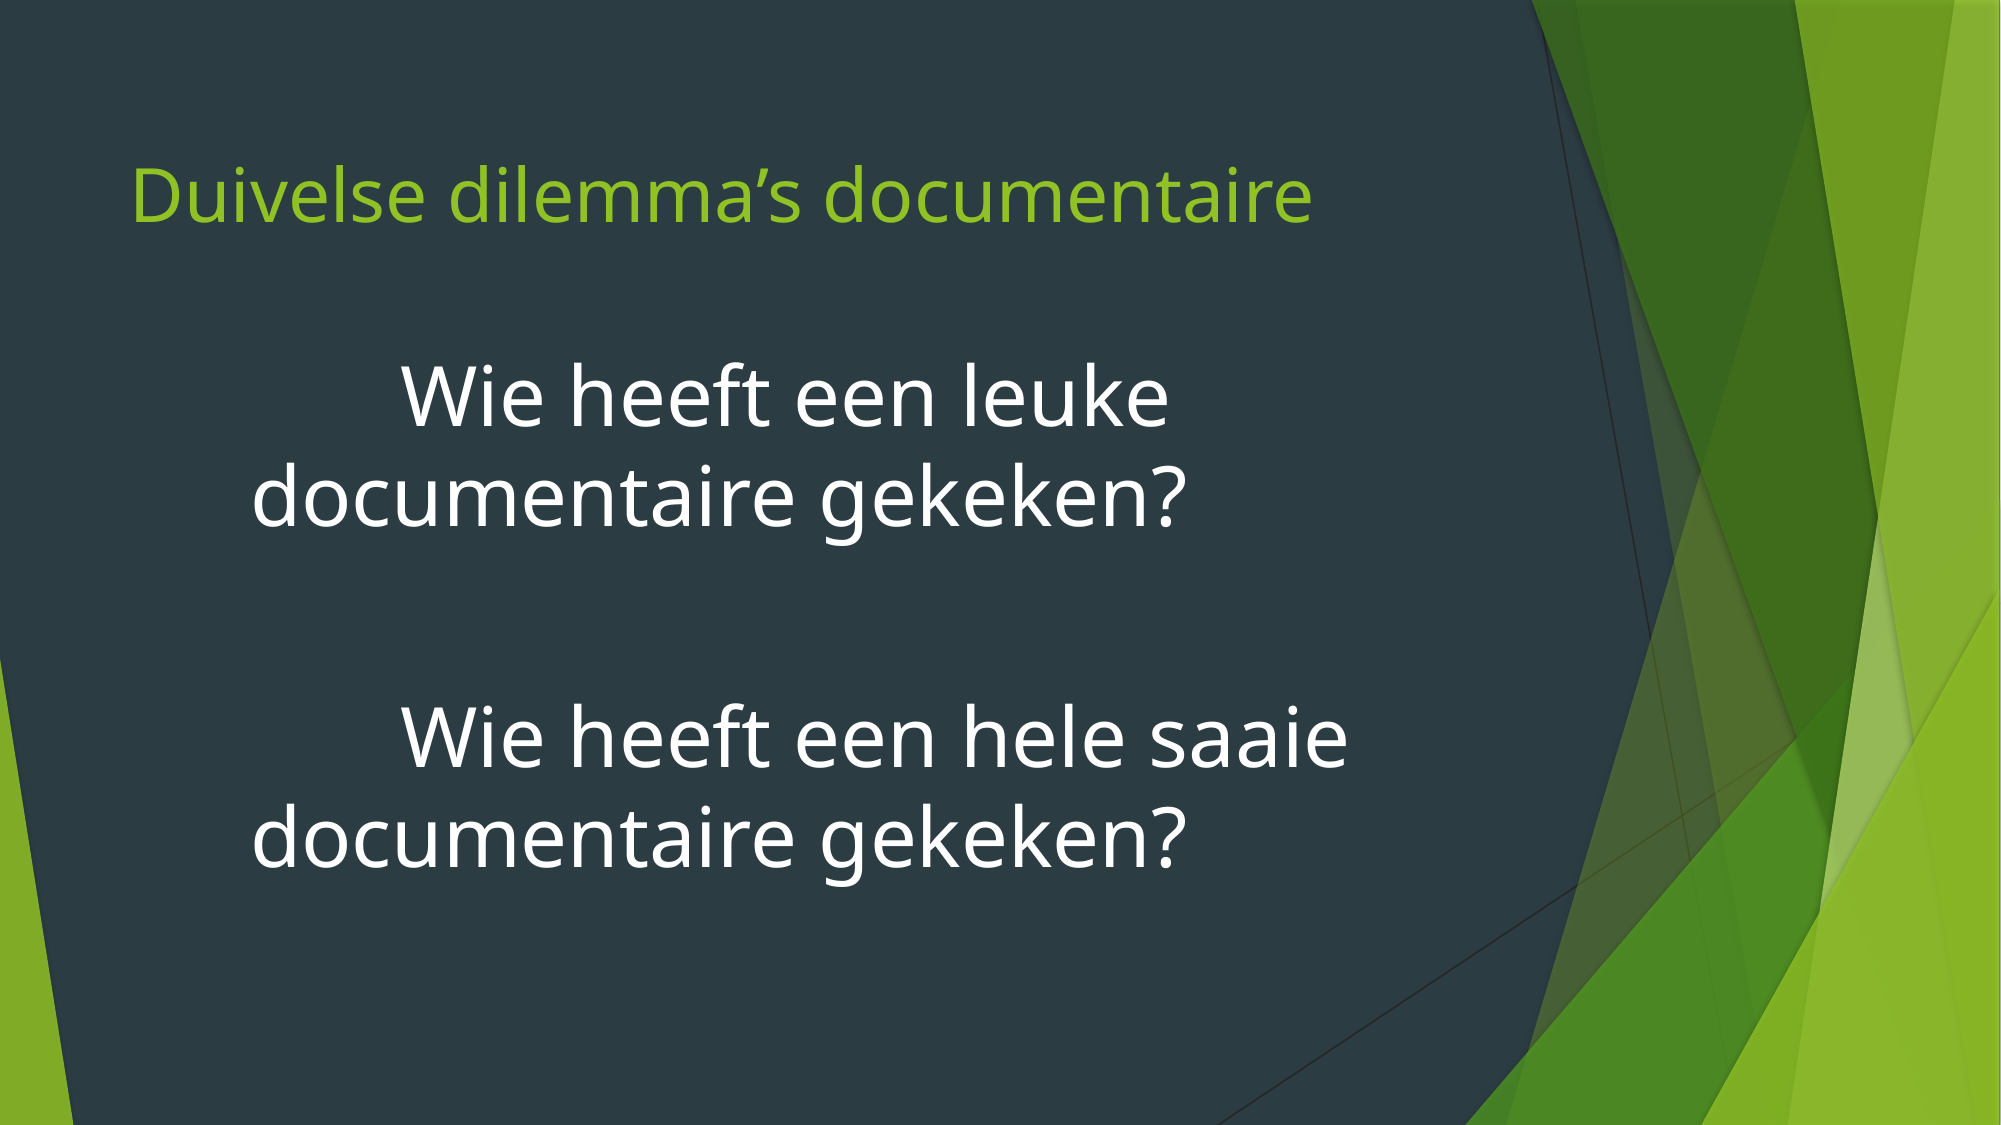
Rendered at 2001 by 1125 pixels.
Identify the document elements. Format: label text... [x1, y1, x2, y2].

list Wie heeft een leuke documentaire gekeken? Wie heeft een hele saaie documentaire gekeken? [160, 335, 1571, 973]
title Duivelse dilemma’s documentaire [115, 140, 1526, 358]
